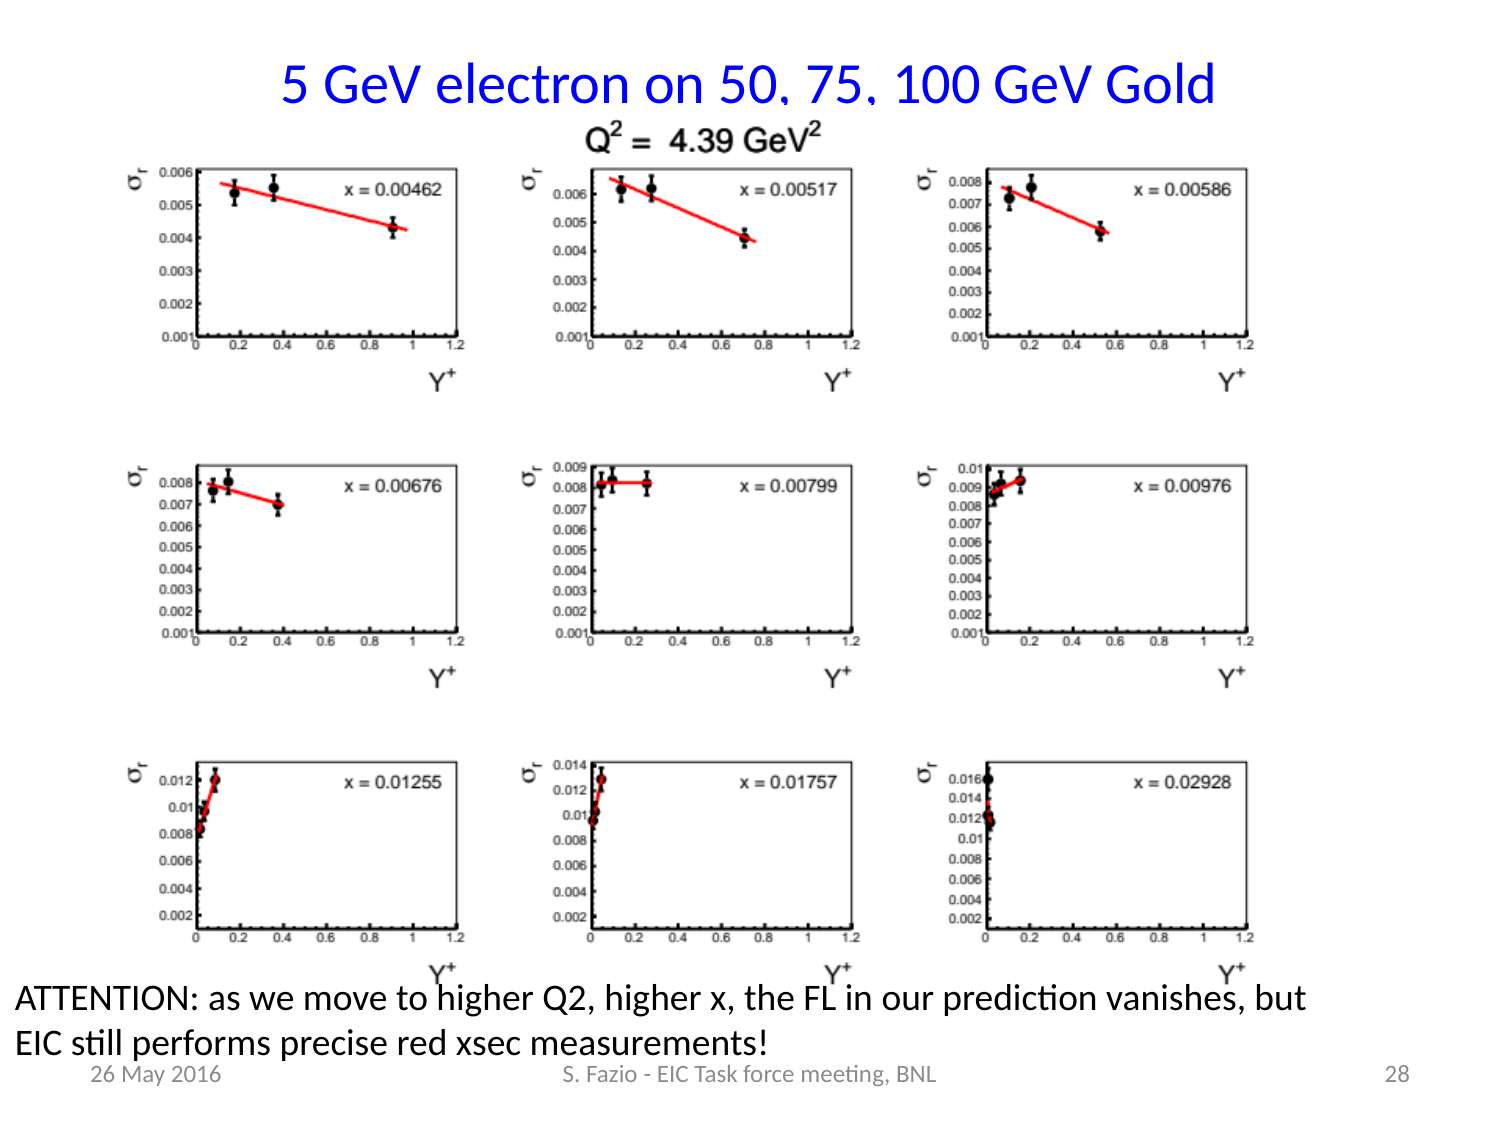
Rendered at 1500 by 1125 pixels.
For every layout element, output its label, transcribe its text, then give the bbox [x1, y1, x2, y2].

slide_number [75, 1071, 425, 1103]
text_box ATTENTION: as we move to higher Q2, higher x, the FL in our prediction vanishes, but EIC still performs precise red xsec measurements! [0, 965, 1353, 1071]
picture [111, 104, 1293, 991]
footer S. Fazio - EIC Task force meeting, BNL [512, 1071, 988, 1103]
slide_number 28 [1074, 1042, 1425, 1103]
text_box 5 GeV electron on 50, 75, 100 GeV Gold [265, 37, 1233, 103]
